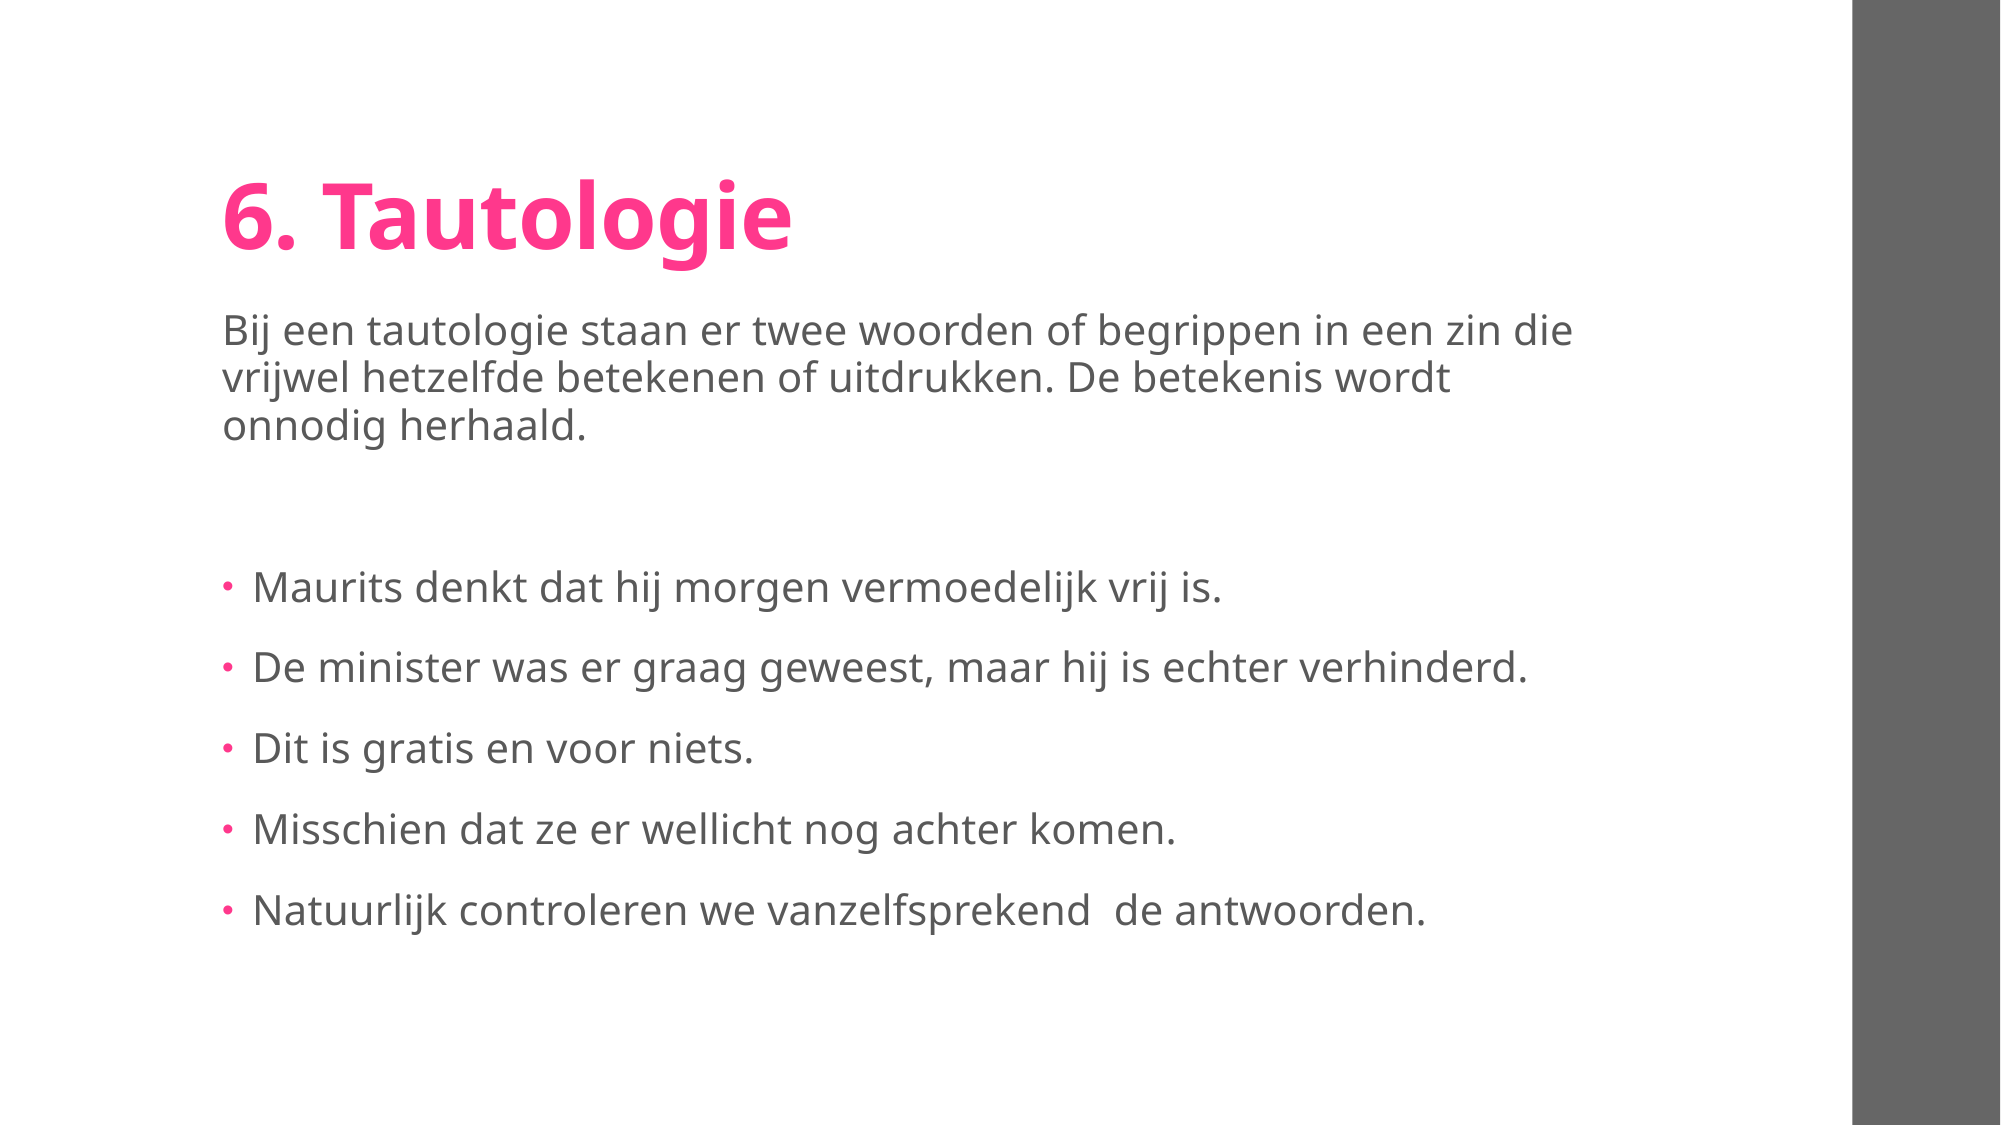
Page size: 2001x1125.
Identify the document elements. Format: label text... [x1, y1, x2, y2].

list Bij een tautologie staan er twee woorden of begrippen in een zin die vrijwel hetzelfde betekenen of uitdrukken. De betekenis wordt onnodig herhaald. Maurits denkt dat hij morgen vermoedelijk vrij is. De minister was er graag geweest, maar hij is echter verhinderd. Dit is gratis en voor niets. Misschien dat ze er wellicht nog achter komen. Natuurlijk controleren we vanzelfsprekend de antwoorden. [206, 299, 1617, 1014]
title 6. Tautologie [206, 43, 1797, 278]
